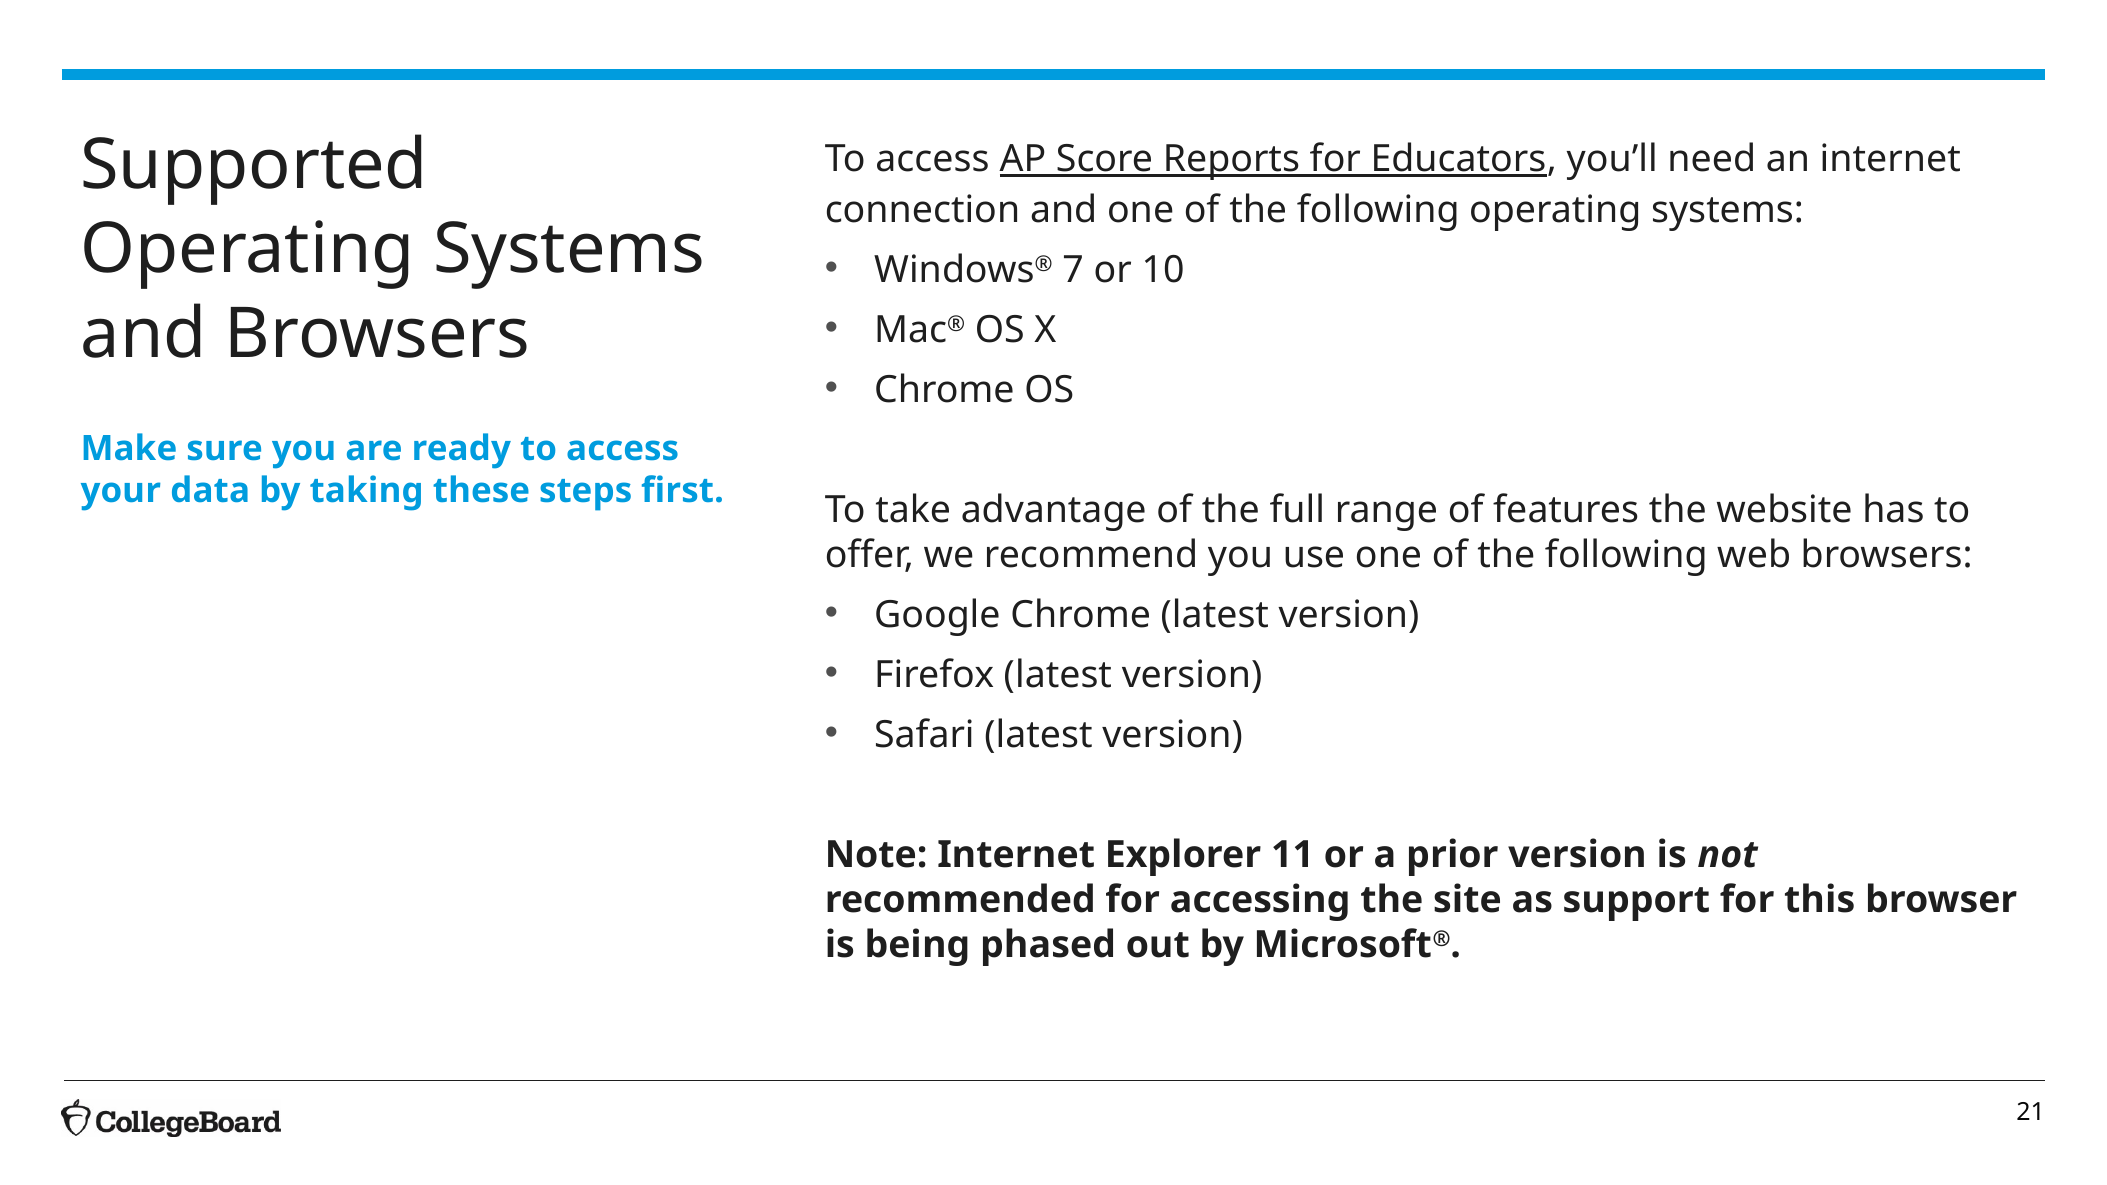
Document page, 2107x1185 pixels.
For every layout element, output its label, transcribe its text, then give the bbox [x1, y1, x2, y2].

picture [61, 1099, 281, 1137]
title Supported Operating Systems and Browsers [80, 95, 728, 375]
list To access AP Score Reports for Educators, you’ll need an internet connection and one of the following operating systems: Windows® 7 or 10 Mac® OS X Chrome OS To take advantage of the full range of features the website has to offer, we recommend you use one of the following web browsers: Google Chrome (latest version) Firefox (latest version) Safari (latest version) Note: Internet Explorer 11 or a prior version is not recommended for accessing the site as support for this browser is being phased out by Microsoft®. [824, 96, 2028, 1025]
list Make sure you are ready to access your data by taking these steps first. [80, 388, 728, 512]
